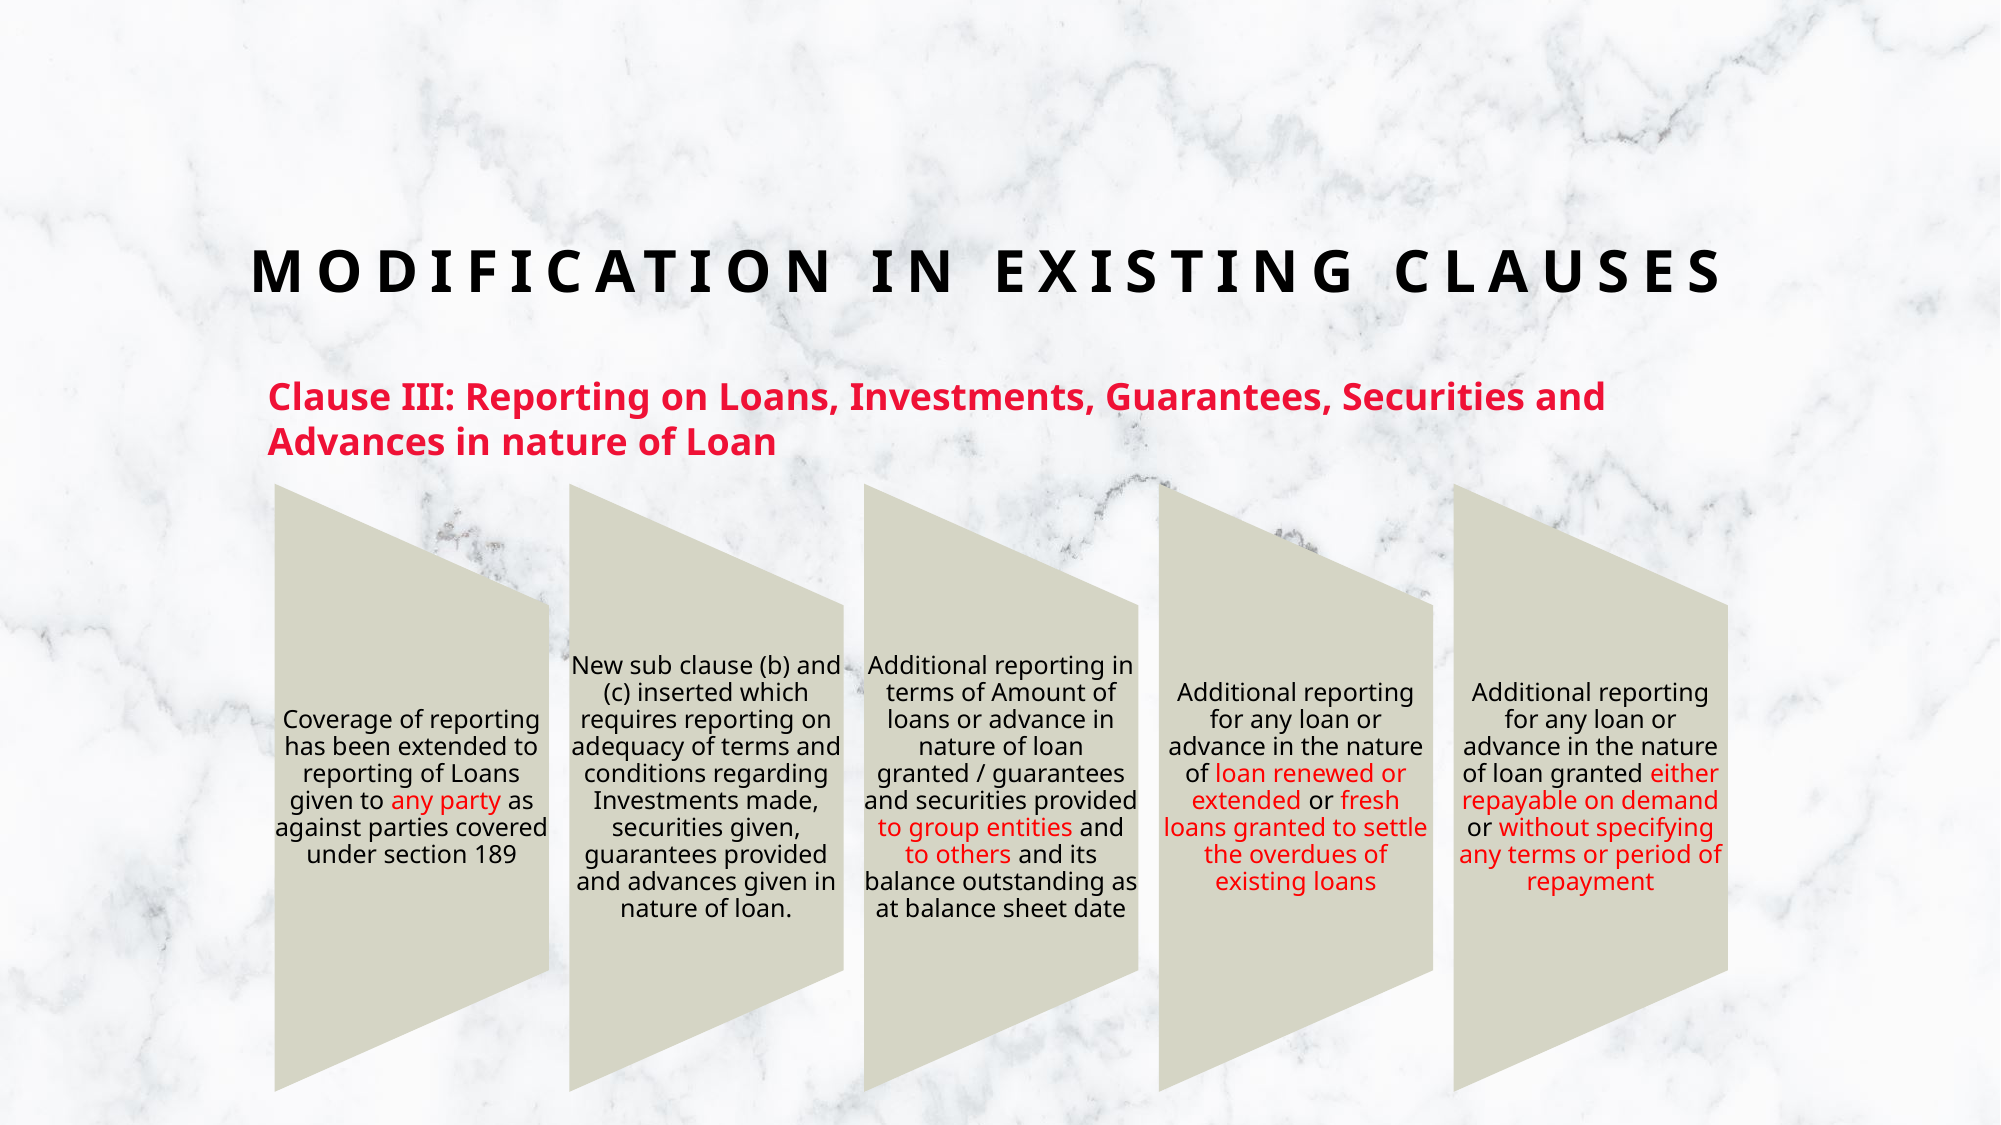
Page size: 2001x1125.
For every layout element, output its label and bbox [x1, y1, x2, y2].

text_box [273, 483, 1729, 1092]
picture [0, 0, 2000, 1125]
